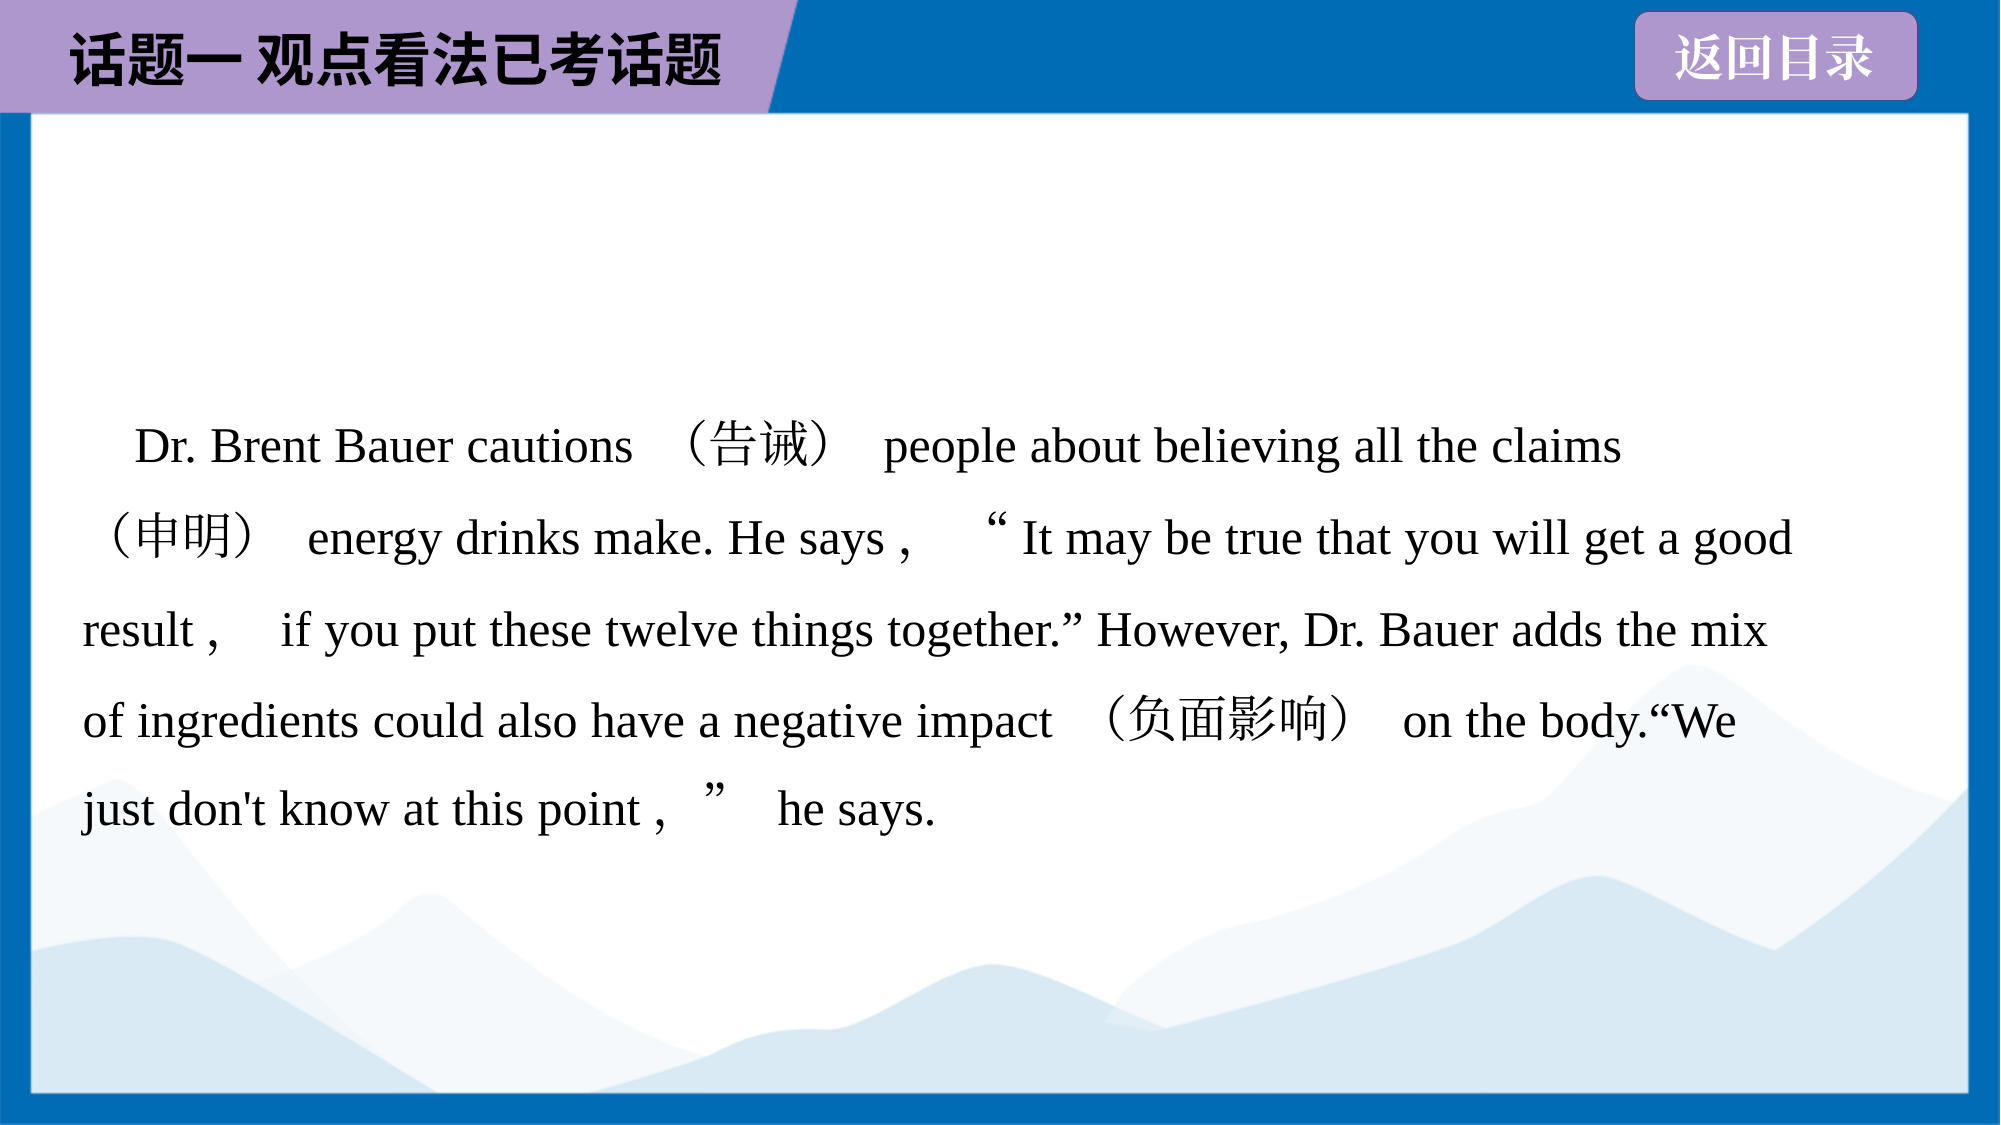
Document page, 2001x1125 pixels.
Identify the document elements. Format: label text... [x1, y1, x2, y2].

text_box Dr. Brent Bauer cautions （告诫） people about believing all the claims （申明） energy drinks make. He says， “It may be true that you will get a good result， if you put these twelve things together.” However, Dr. Bauer adds the mix of ingredients could also have a negative impact （负面影响） on the body.“We just don't know at this point，” he says. [82, 381, 1917, 826]
picture [0, 0, 2000, 1125]
